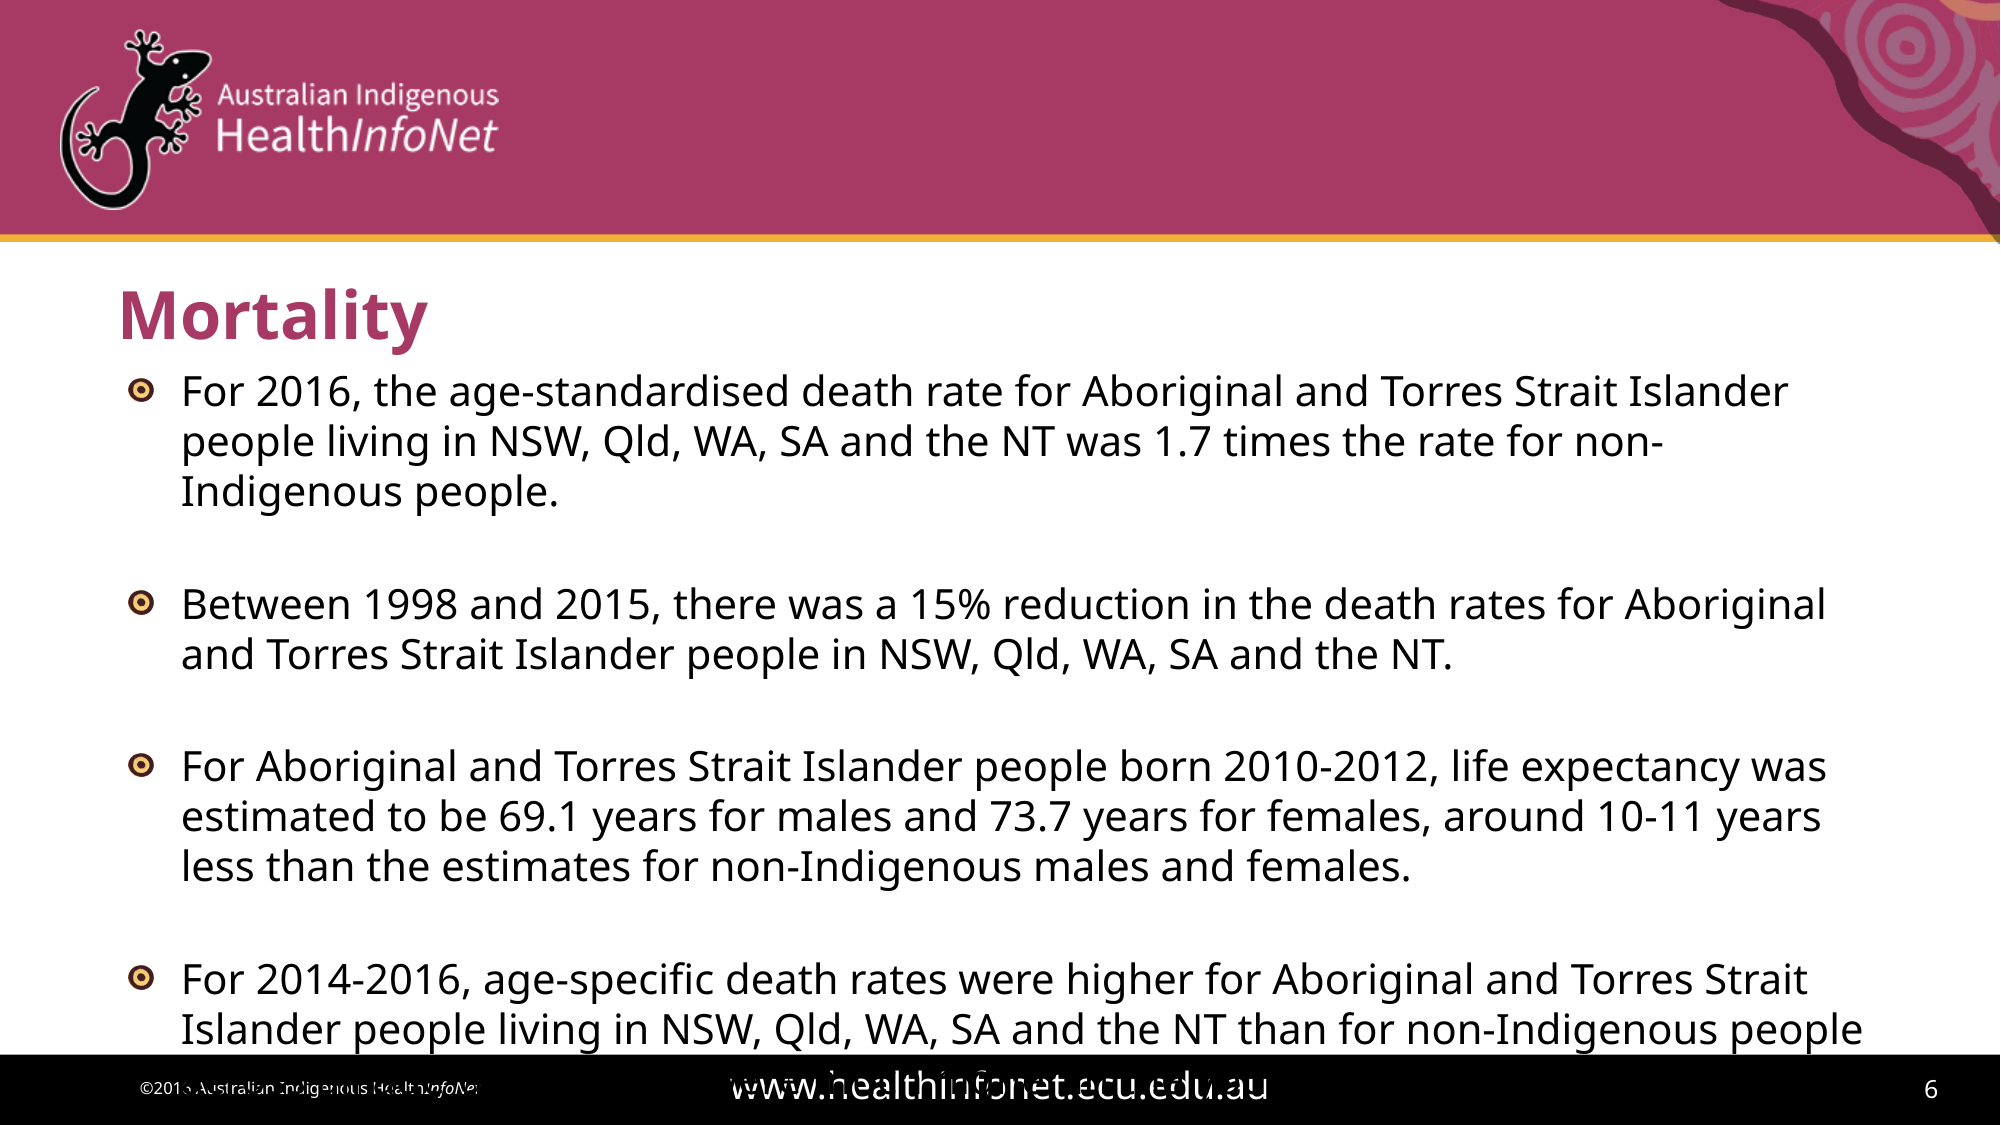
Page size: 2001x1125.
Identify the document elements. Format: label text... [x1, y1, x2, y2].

picture [60, 29, 499, 210]
picture [128, 378, 154, 402]
picture [1673, 0, 2000, 279]
list For 2016, the age-standardised death rate for Aboriginal and Torres Strait Islander people living in NSW, Qld, WA, SA and the NT was 1.7 times the rate for non-Indigenous people. Between 1998 and 2015, there was a 15% reduction in the death rates for Aboriginal and Torres Strait Islander people in NSW, Qld, WA, SA and the NT. For Aboriginal and Torres Strait Islander people born 2010-2012, life expectancy was estimated to be 69.1 years for males and 73.7 years for females, around 10-11 years less than the estimates for non-Indigenous males and females. For 2014-2016, age-specific death rates were higher for Aboriginal and Torres Strait Islander people living in NSW, Qld, WA, SA and the NT than for non-Indigenous people across all age-groups, and were much higher in the young and middle-adult years. [99, 349, 1901, 1051]
picture [128, 753, 154, 777]
picture [128, 965, 154, 990]
picture [128, 590, 154, 615]
title Mortality [102, 249, 1900, 349]
